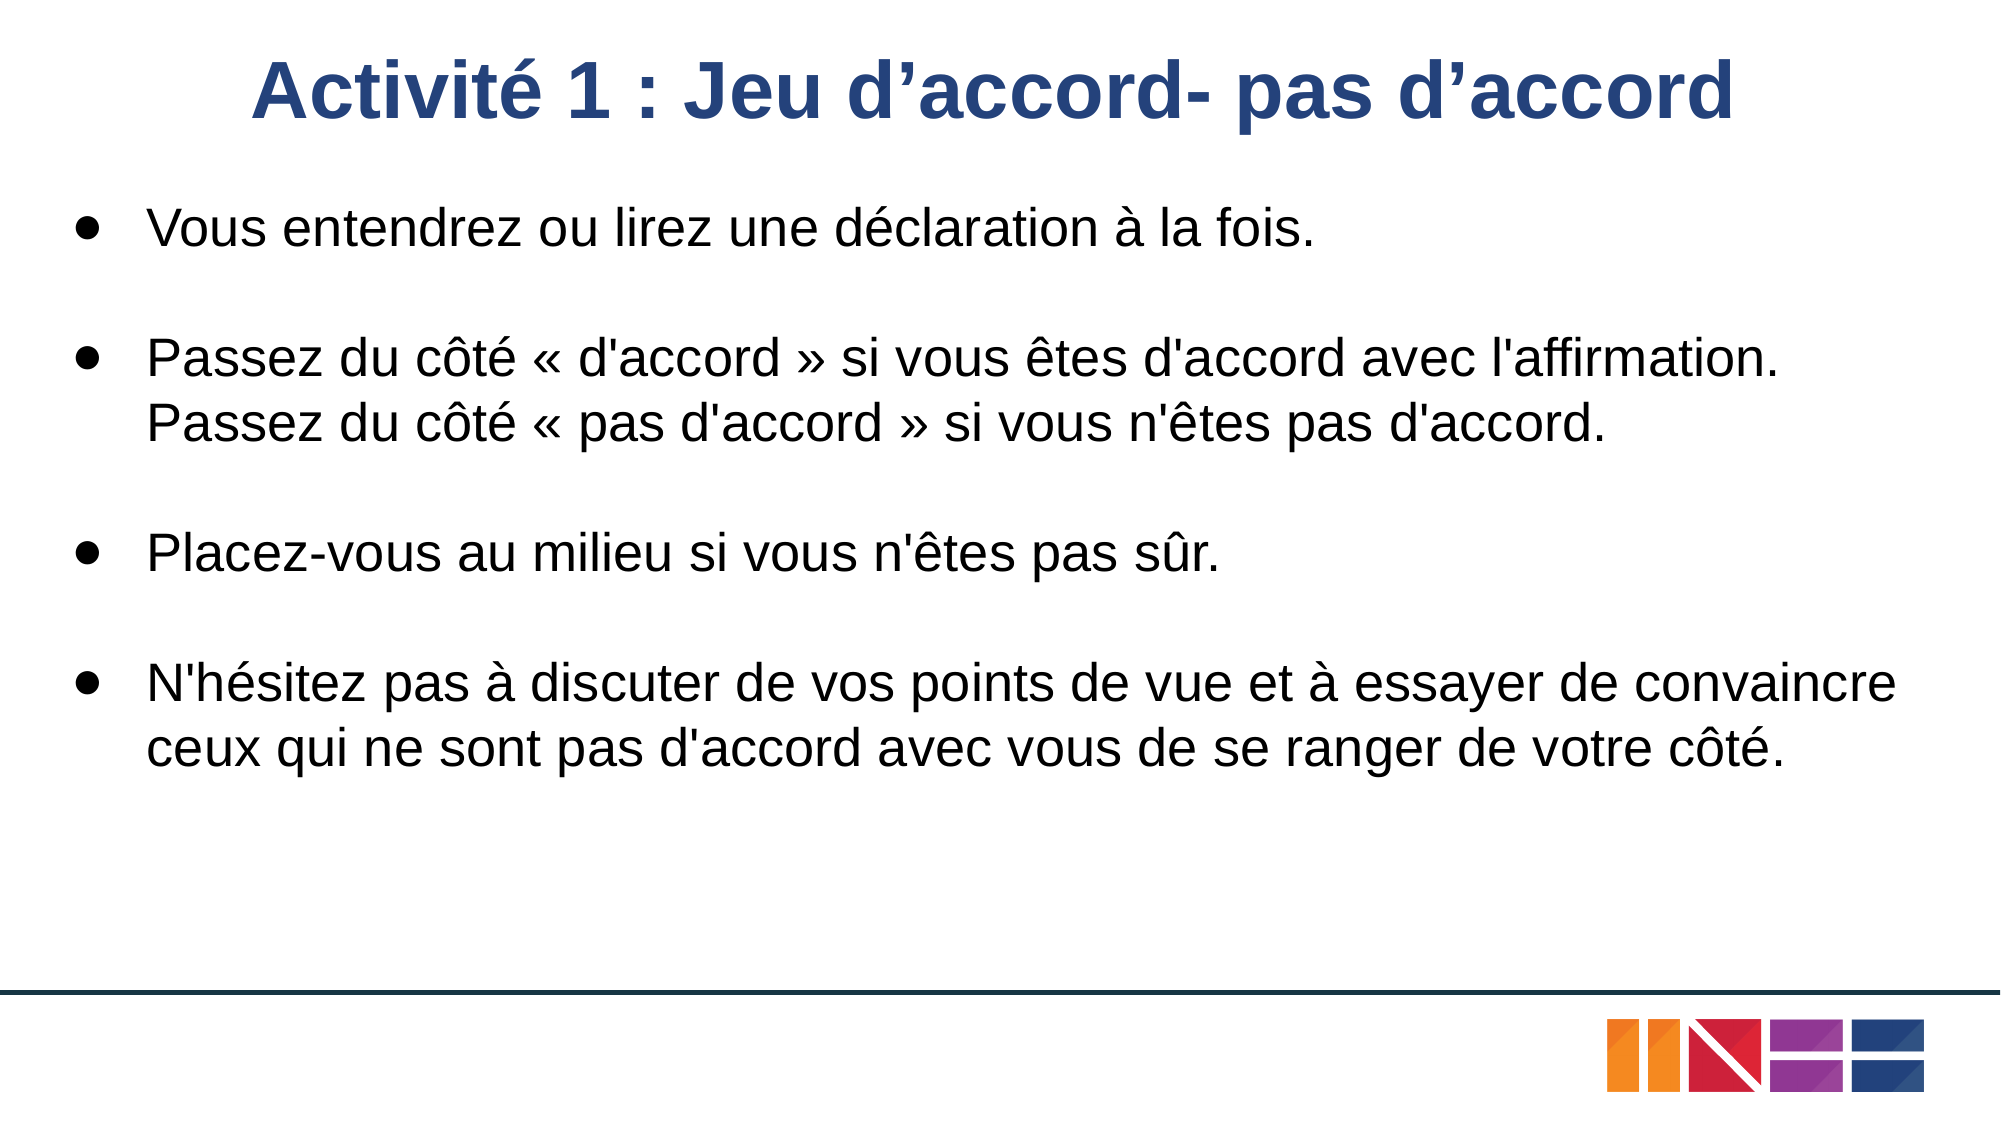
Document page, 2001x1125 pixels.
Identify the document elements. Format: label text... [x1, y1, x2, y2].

list Vous entendrez ou lirez une déclaration à la fois. Passez du côté « d'accord » si vous êtes d'accord avec l'affirmation. Passez du côté « pas d'accord » si vous n'êtes pas d'accord. Placez-vous au milieu si vous n'êtes pas sûr. N'hésitez pas à discuter de vos points de vue et à essayer de convaincre ceux qui ne sont pas d'accord avec vous de se ranger de votre côté. [31, 172, 1971, 935]
title Activité 1 : Jeu d’accord- pas d’accord [31, 28, 1957, 145]
picture [1607, 1019, 1924, 1092]
